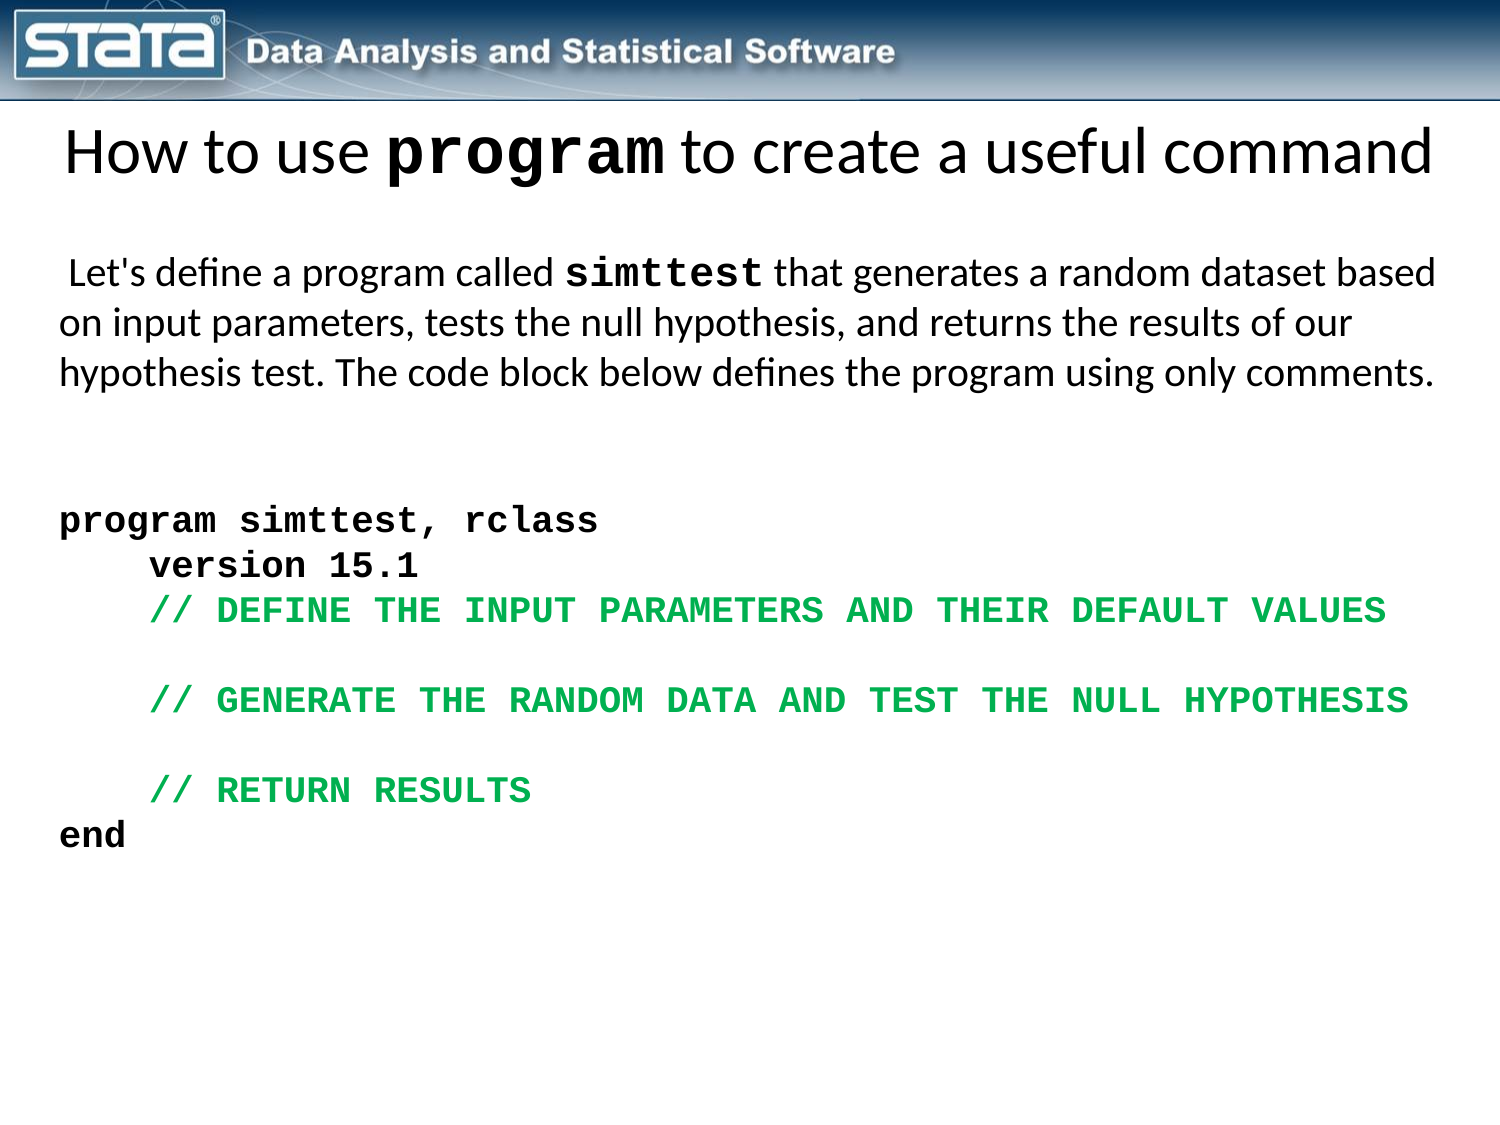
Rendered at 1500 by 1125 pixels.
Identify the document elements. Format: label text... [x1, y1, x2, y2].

list Let's define a program called simttest that generates a random dataset based on input parameters, tests the null hypothesis, and returns the results of our hypothesis test. The code block below defines the program using only comments. program simttest, rclass version 15.1 // DEFINE THE INPUT PARAMETERS AND THEIR DEFAULT VALUES // GENERATE THE RANDOM DATA AND TEST THE NULL HYPOTHESIS // RETURN RESULTS end [43, 237, 1457, 1100]
picture [0, 0, 1500, 99]
text_box How to use program to create a useful command [0, 99, 1500, 195]
